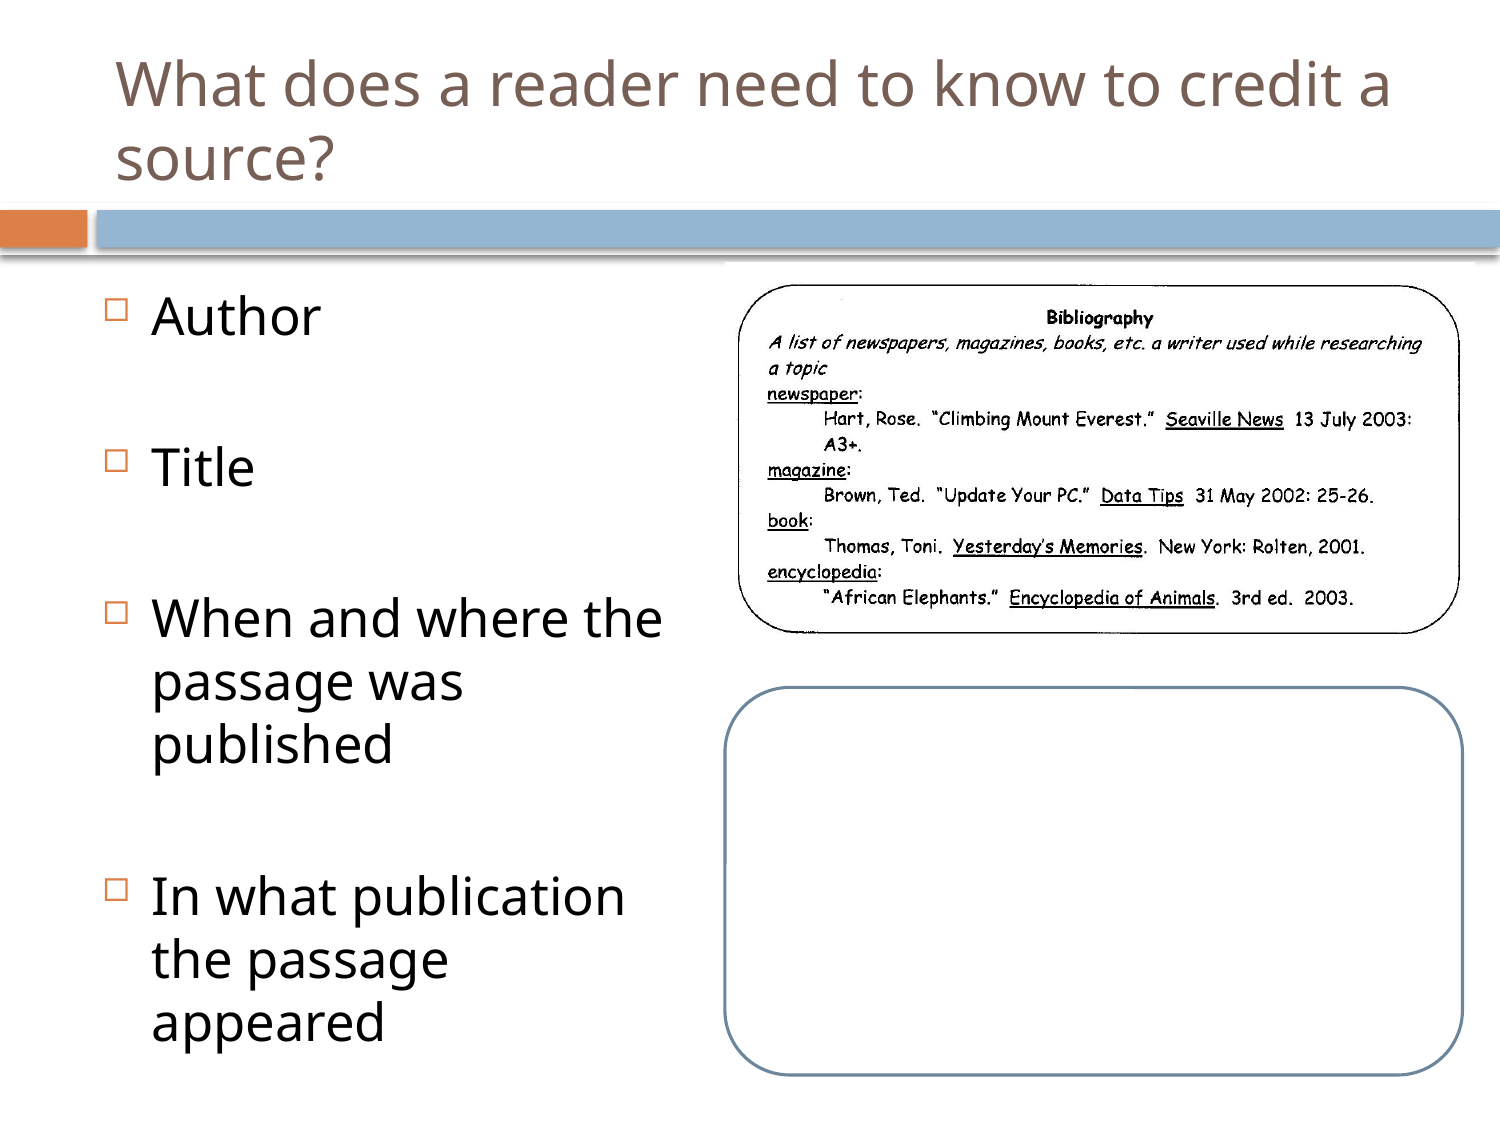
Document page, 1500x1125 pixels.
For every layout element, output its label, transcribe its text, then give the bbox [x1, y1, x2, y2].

list Author Title When and where the passage was published In what publication the passage appeared [87, 275, 700, 1063]
title What does a reader need to know to credit a source? [100, 37, 1438, 200]
text_box [723, 685, 1465, 1077]
picture [724, 262, 1476, 657]
